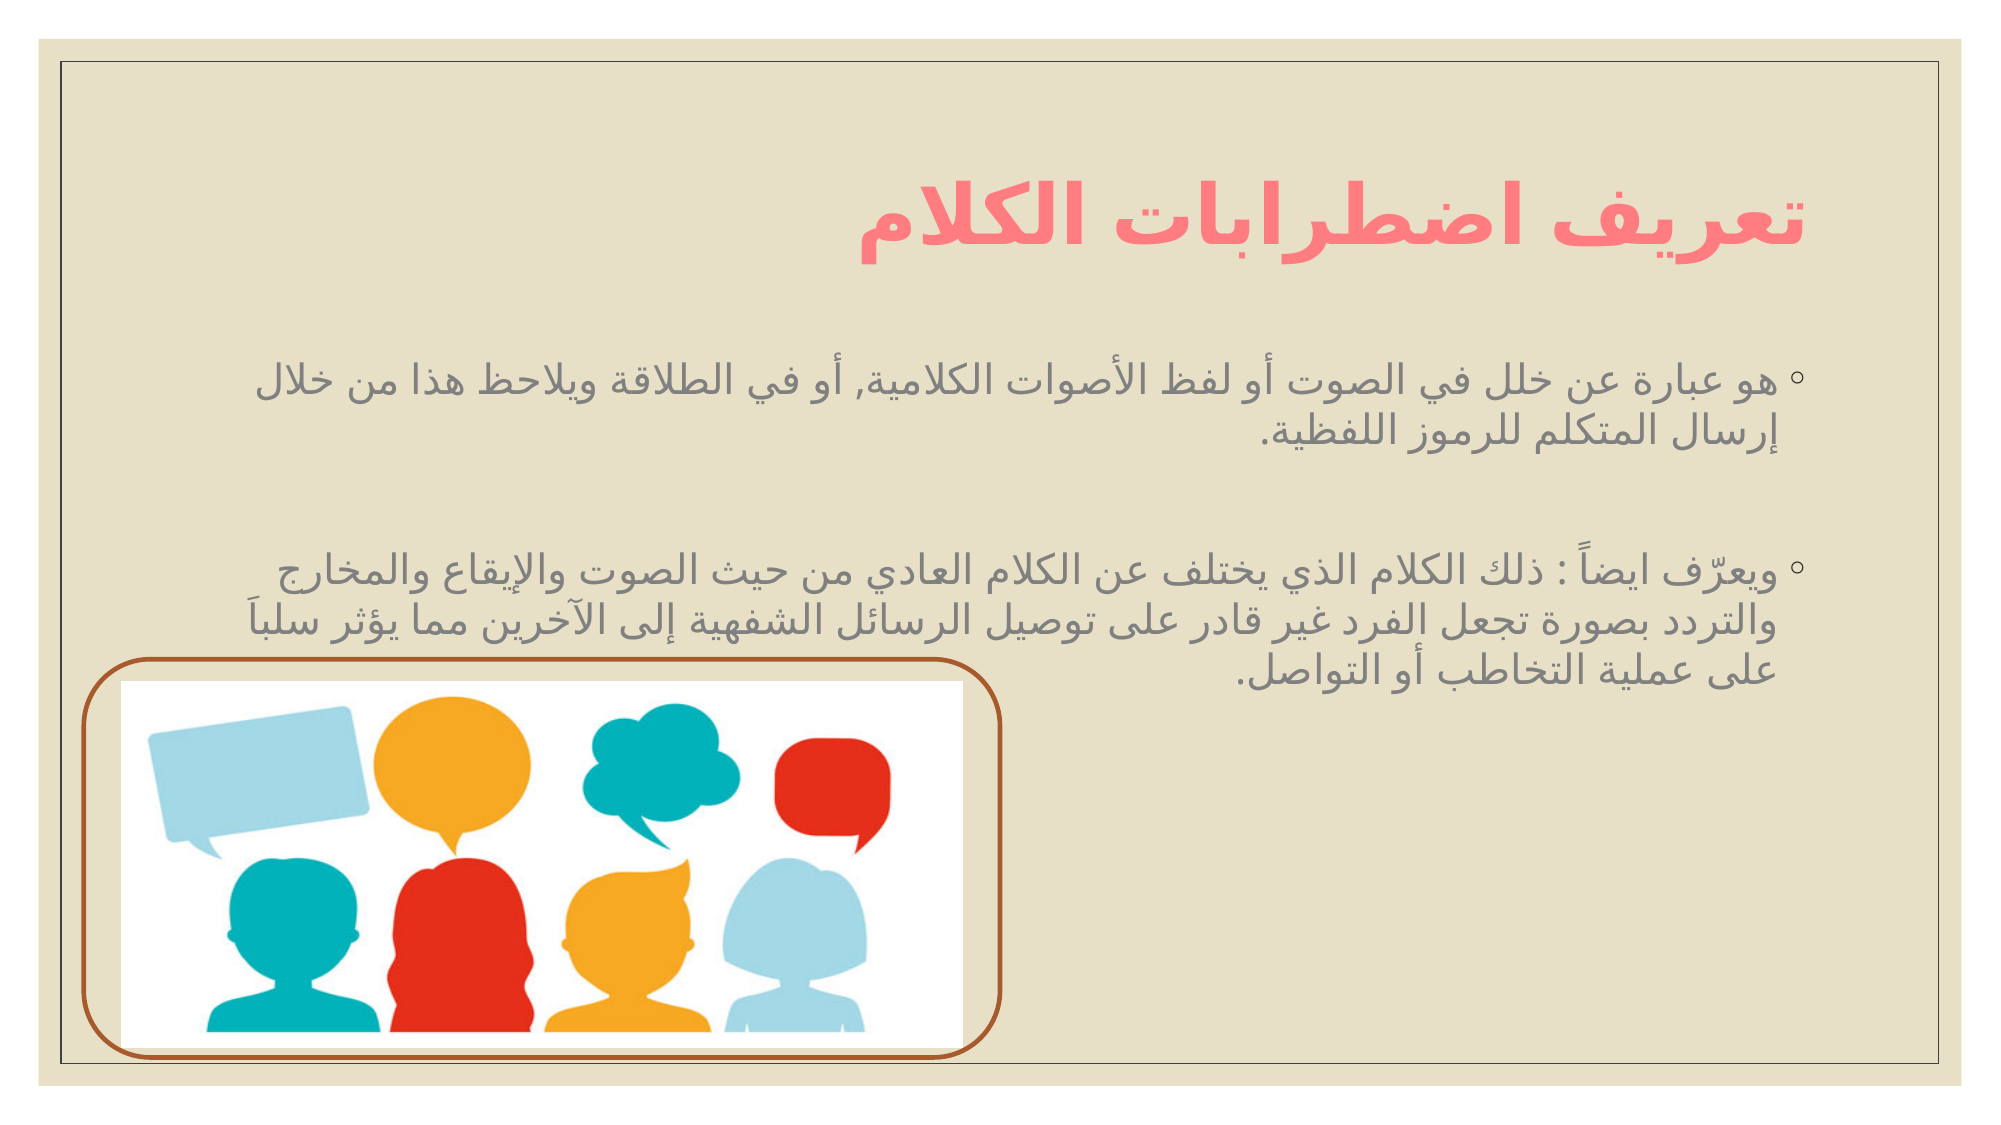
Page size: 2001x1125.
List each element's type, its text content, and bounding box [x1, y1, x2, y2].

text_box [82, 658, 1002, 1051]
picture [120, 681, 963, 1048]
list هو عبارة عن خلل في الصوت أو لفظ الأصوات الكلامية, أو في الطلاقة ويلاحظ هذا من خلال إرسال المتكلم للرموز اللفظية. [174, 345, 1825, 466]
title تعريف اضطرابات الكلام [174, 105, 1825, 331]
text_box ويعرّف ايضاً : ذلك الكلام الذي يختلف عن الكلام العادي من حيث الصوت والإيقاع والمخارج والتردد بصورة تجعل الفرد غير قادر على توصيل الرسائل الشفهية إلى الآخرين مما يؤثر سلباَ على عملية التخاطب أو التواصل. [174, 466, 1825, 682]
